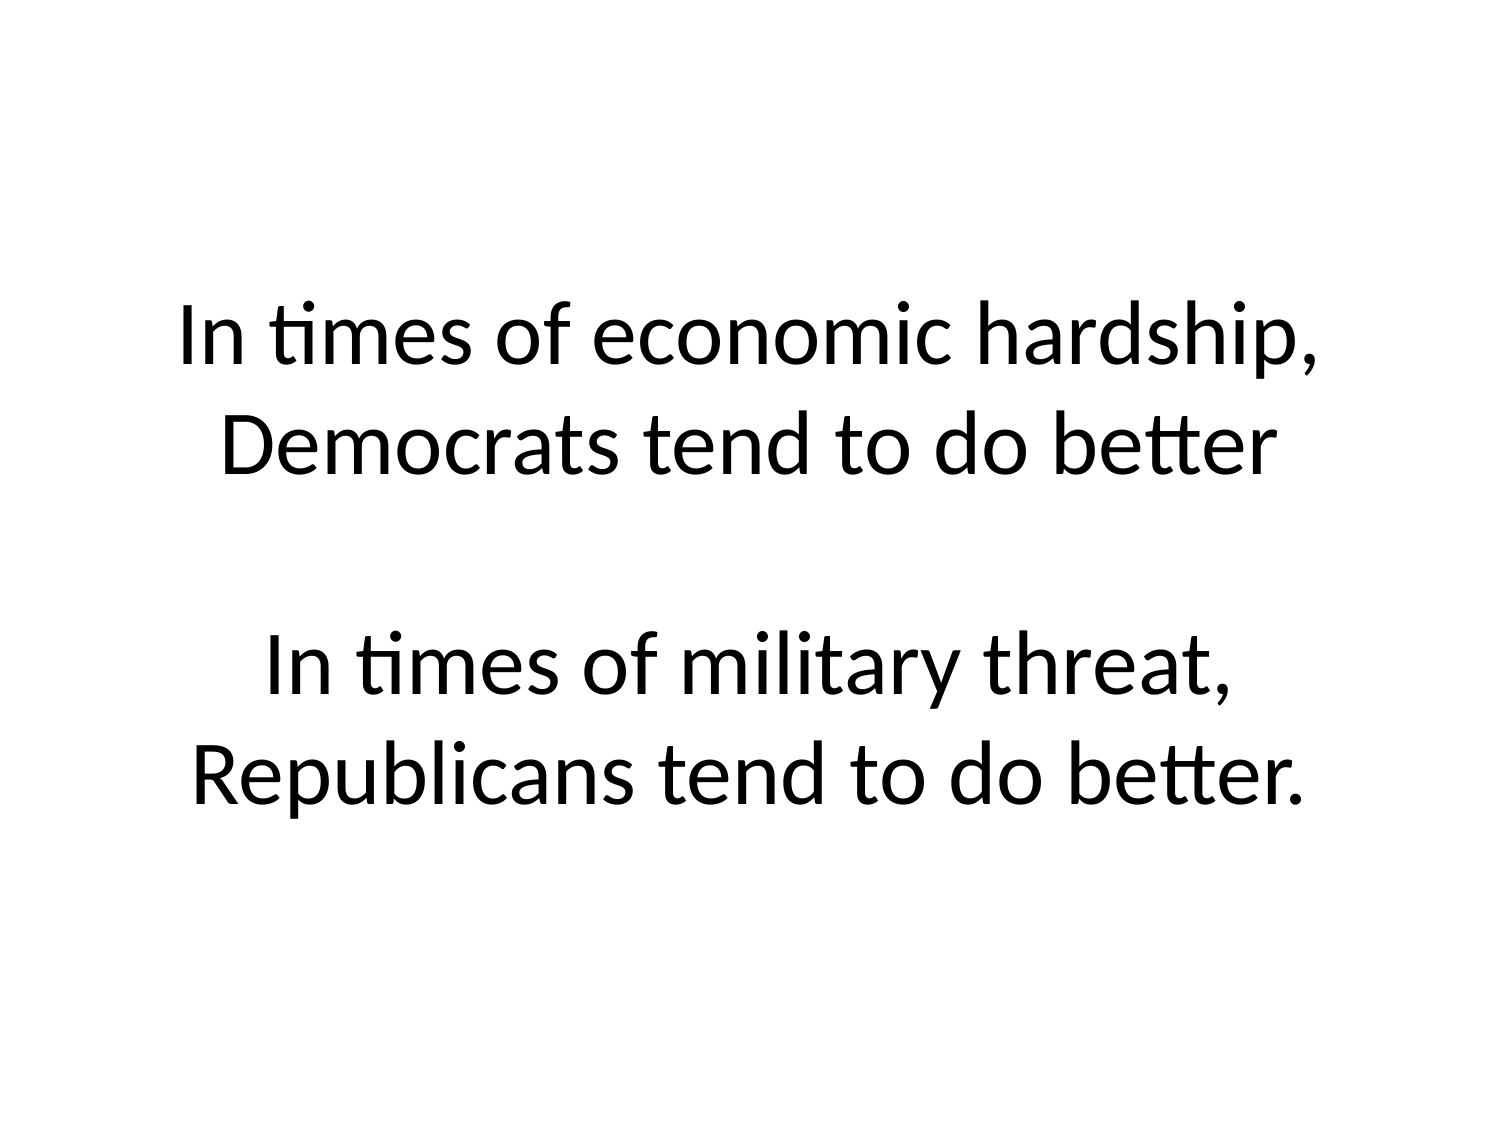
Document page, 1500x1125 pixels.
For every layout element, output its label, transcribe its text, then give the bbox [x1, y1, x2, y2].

title In times of economic hardship, Democrats tend to do better In times of military threat, Republicans tend to do better. [74, 44, 1426, 1051]
